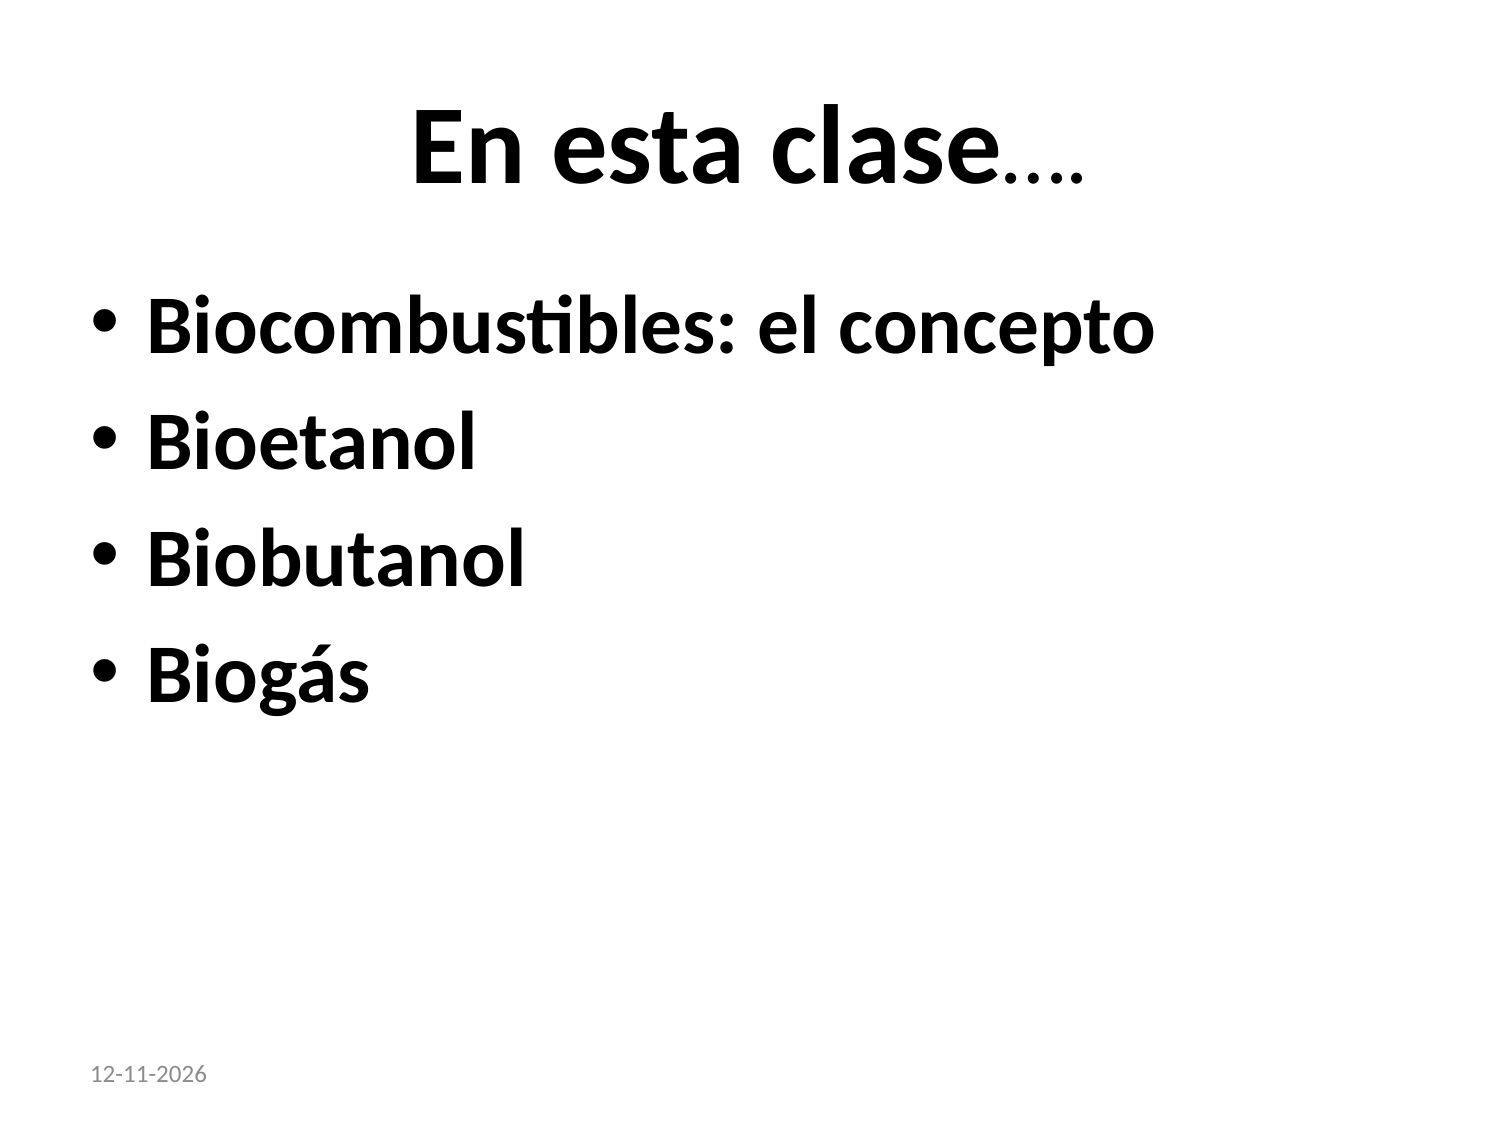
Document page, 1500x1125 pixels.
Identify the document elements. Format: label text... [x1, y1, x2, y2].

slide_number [75, 1042, 425, 1103]
title En esta clase…. [75, 45, 1425, 233]
list Biocombustibles: el concepto Bioetanol Biobutanol Biogás [75, 262, 1425, 1005]
